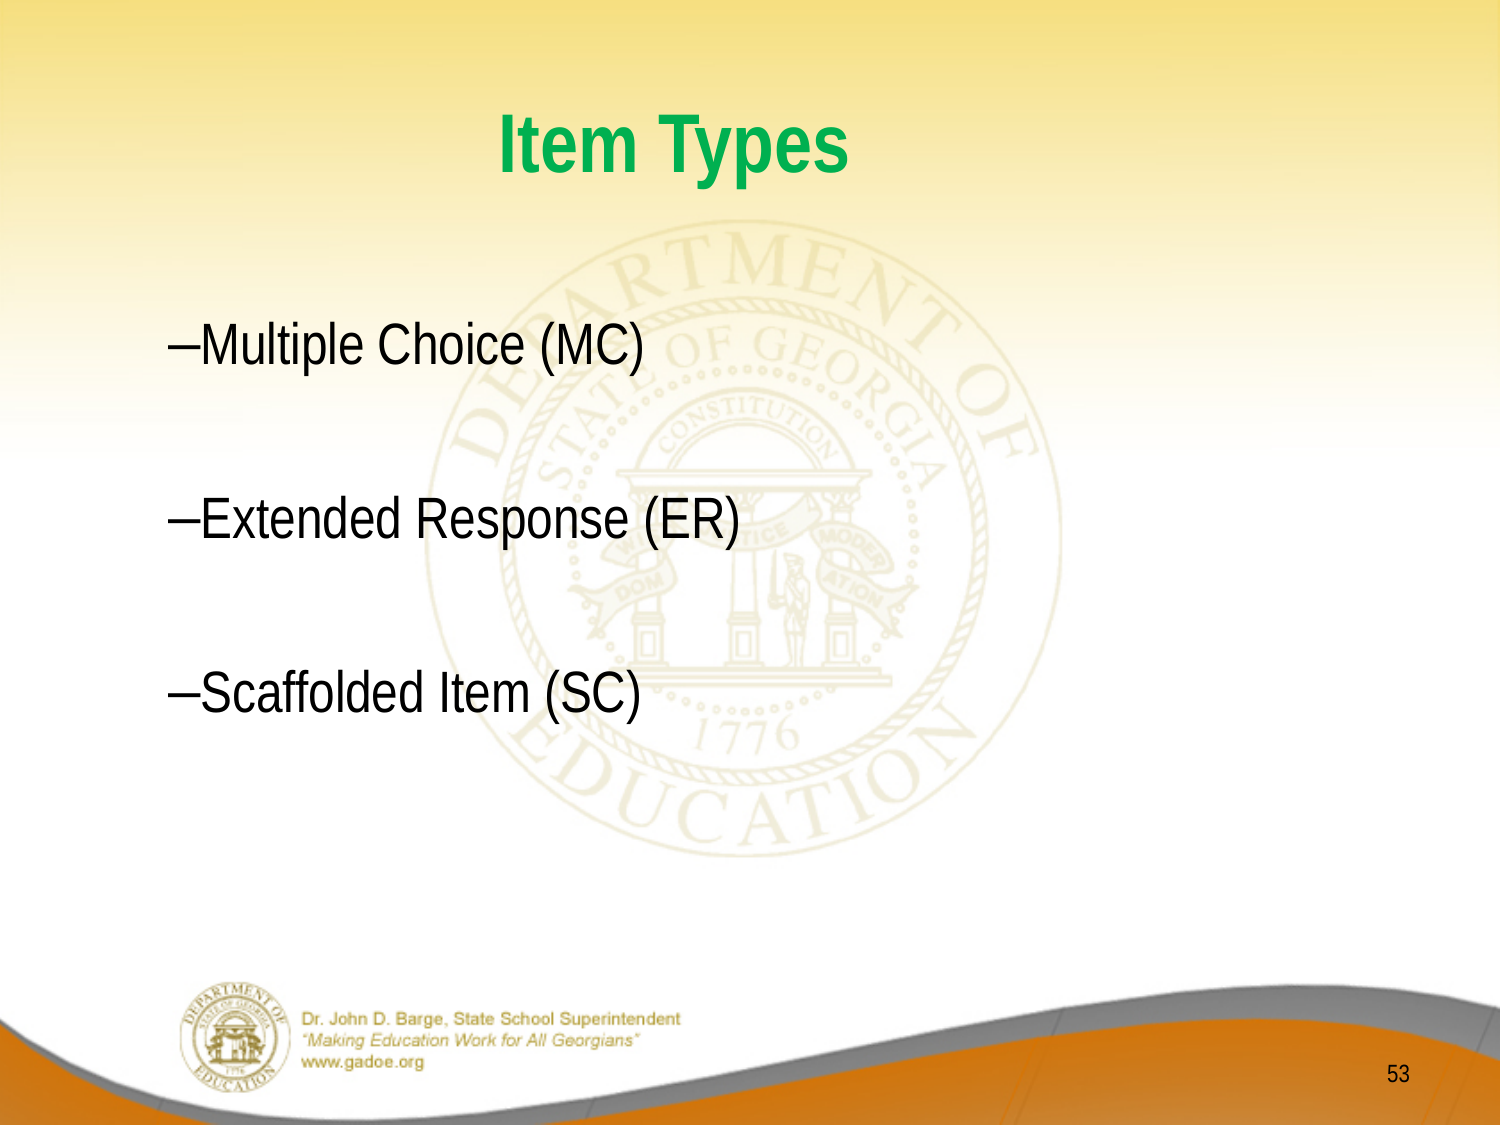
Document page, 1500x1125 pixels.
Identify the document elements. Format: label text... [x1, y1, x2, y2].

picture [0, 0, 1500, 224]
picture [0, 233, 1500, 1125]
title Item Types [0, 44, 1351, 233]
slide_number 53 [1325, 1042, 1425, 1103]
list Multiple Choice (MC) Extended Response (ER) Scaffolded Item (SC) [87, 224, 1500, 968]
